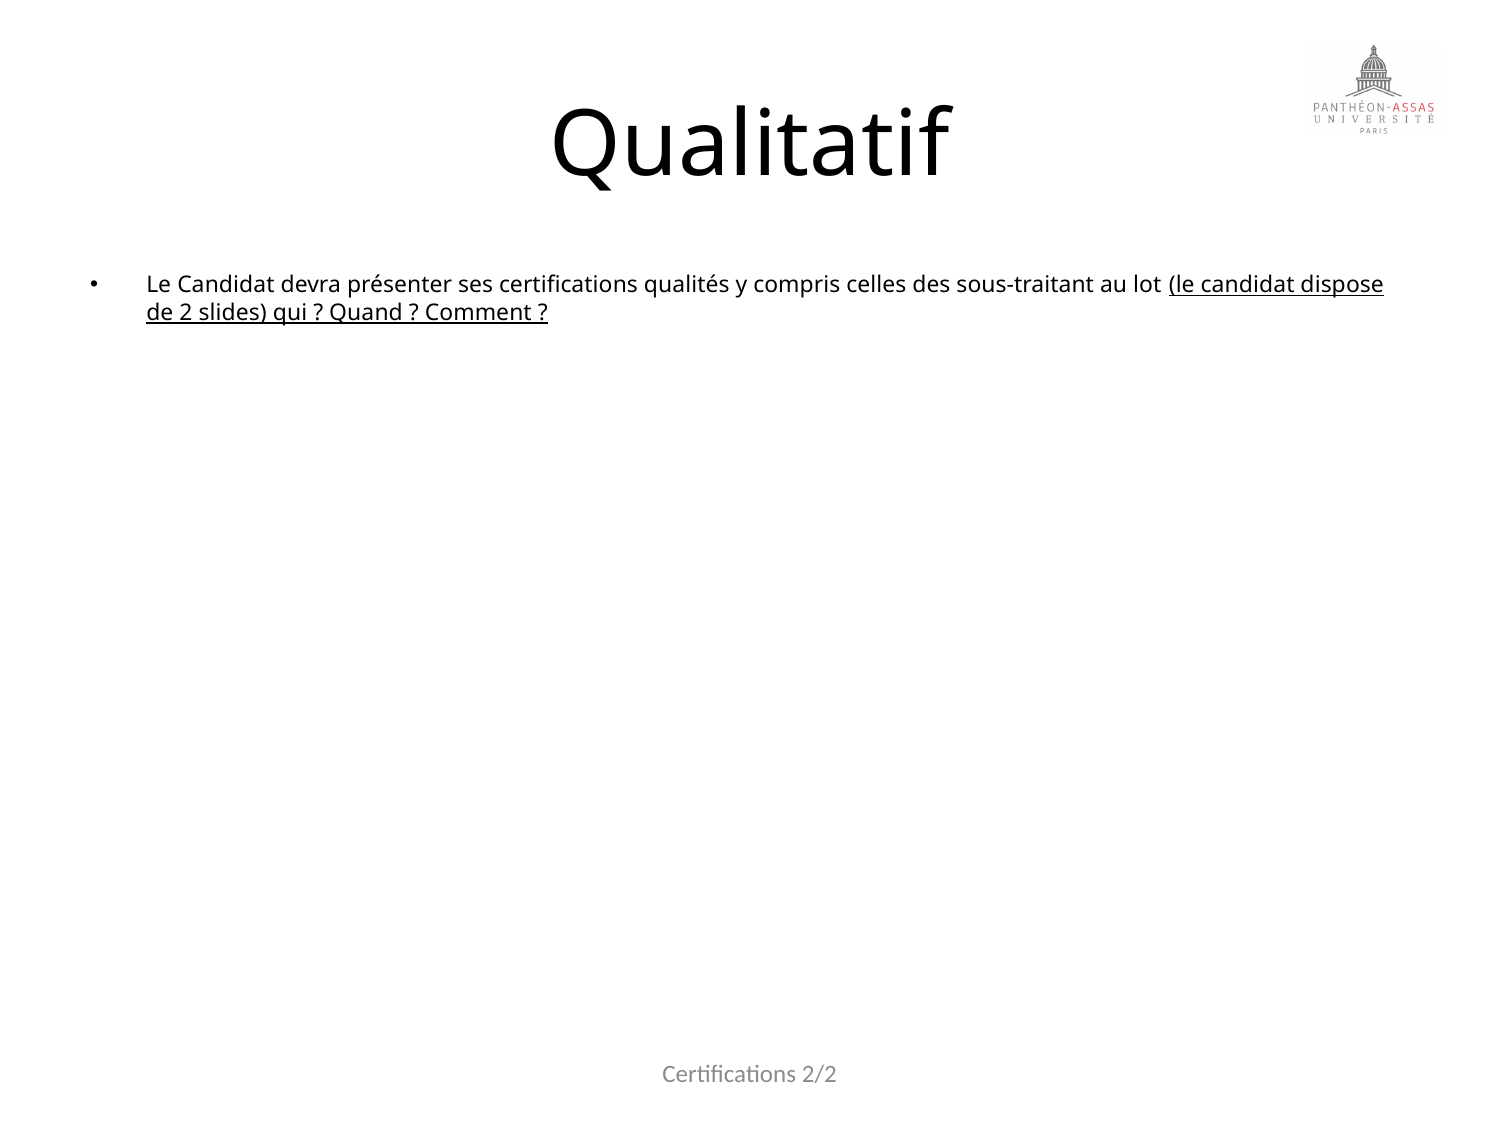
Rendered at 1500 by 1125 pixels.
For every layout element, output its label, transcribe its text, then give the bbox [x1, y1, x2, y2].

title Qualitatif [75, 45, 1425, 233]
list Le Candidat devra présenter ses certifications qualités y compris celles des sous-traitant au lot (le candidat dispose de 2 slides) qui ? Quand ? Comment ? [75, 262, 1425, 1005]
footer Certifications 2/2 [512, 1042, 988, 1103]
picture [1304, 44, 1443, 134]
